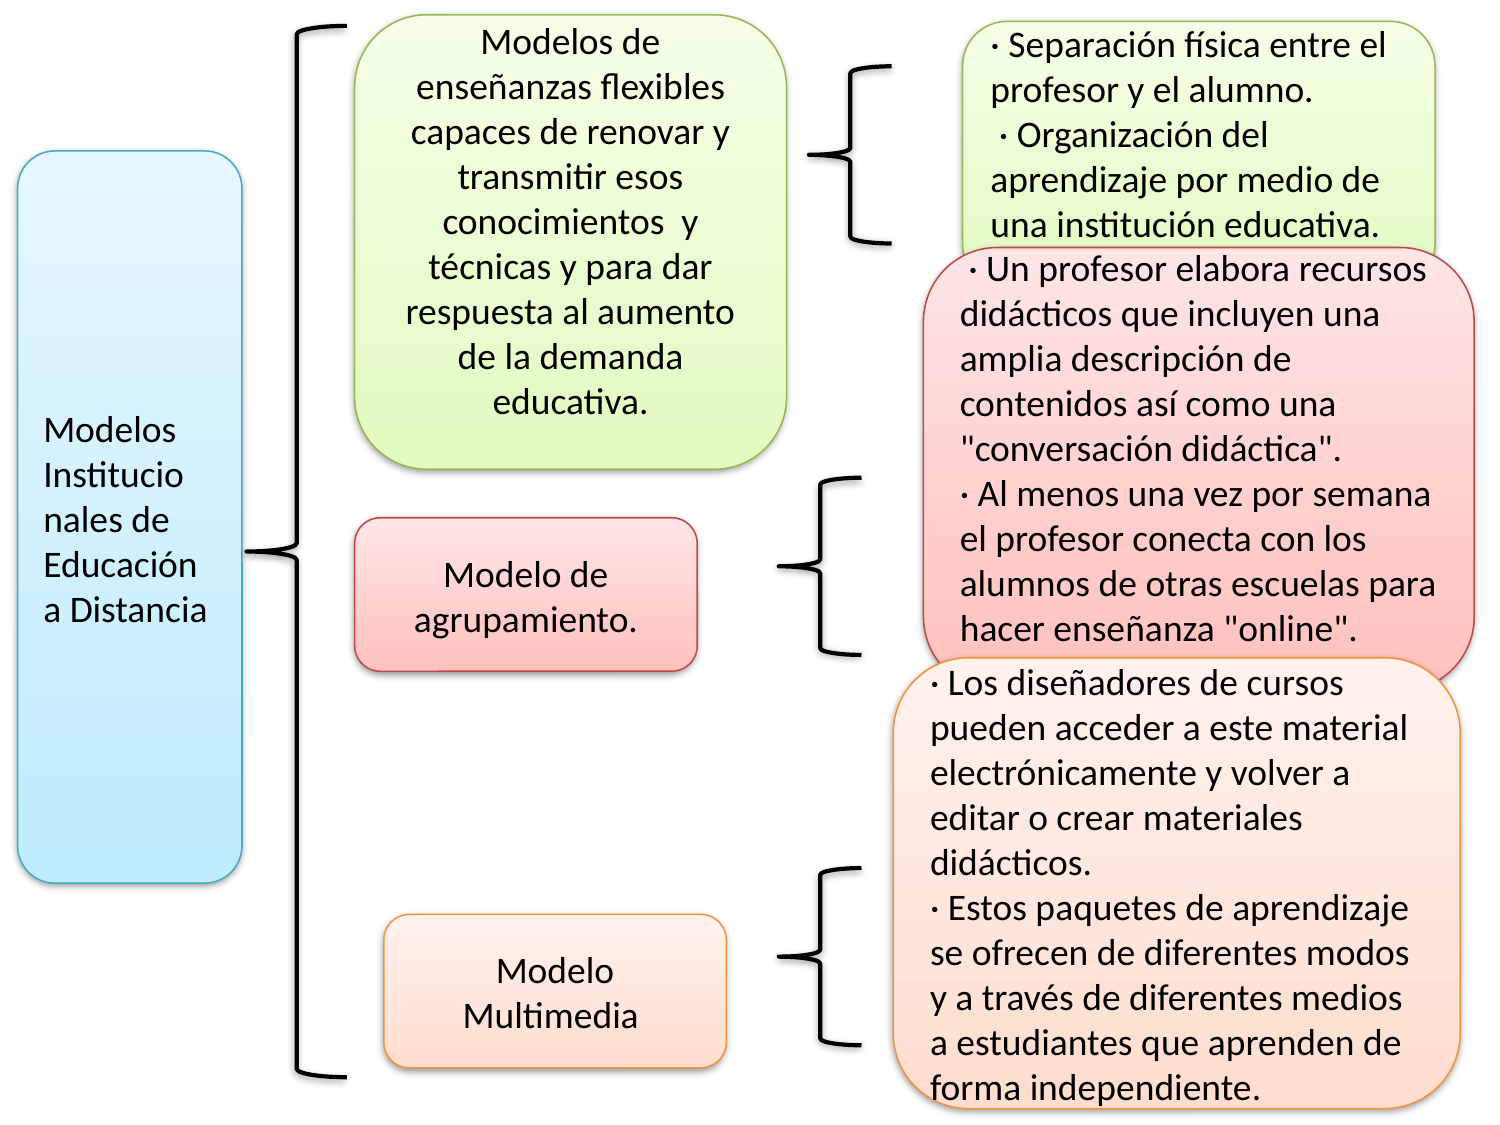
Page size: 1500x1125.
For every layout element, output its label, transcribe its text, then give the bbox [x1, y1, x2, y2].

text_box Modelo de agrupamiento. [353, 516, 699, 673]
text_box · Separación física entre el profesor y el alumno. · Organización del aprendizaje por medio de una institución educativa. [961, 20, 1436, 253]
text_box [776, 475, 862, 658]
text_box Modelos de enseñanzas flexibles capaces de renovar y transmitir esos conocimientos y técnicas y para dar respuesta al aumento de la demanda educativa. [353, 13, 788, 471]
text_box [776, 865, 862, 1048]
text_box [806, 64, 892, 246]
text_box · Un profesor elabora recursos didácticos que incluyen una amplia descripción de contenidos así como una "conversación didáctica". · Al menos una vez por semana el profesor conecta con los alumnos de otras escuelas para hacer enseñanza "online". [922, 246, 1475, 679]
text_box [244, 23, 347, 1080]
text_box · Los diseñadores de cursos pueden acceder a este material electrónicamente y volver a editar o crear materiales didácticos. · Estos paquetes de aprendizaje se ofrecen de diferentes modos y a través de diferentes medios a estudiantes que aprenden de forma independiente. [892, 656, 1462, 1110]
text_box Modelo Multimedia [383, 913, 728, 1069]
text_box Modelos Institucio nales de Educación a Distancia [16, 150, 243, 884]
